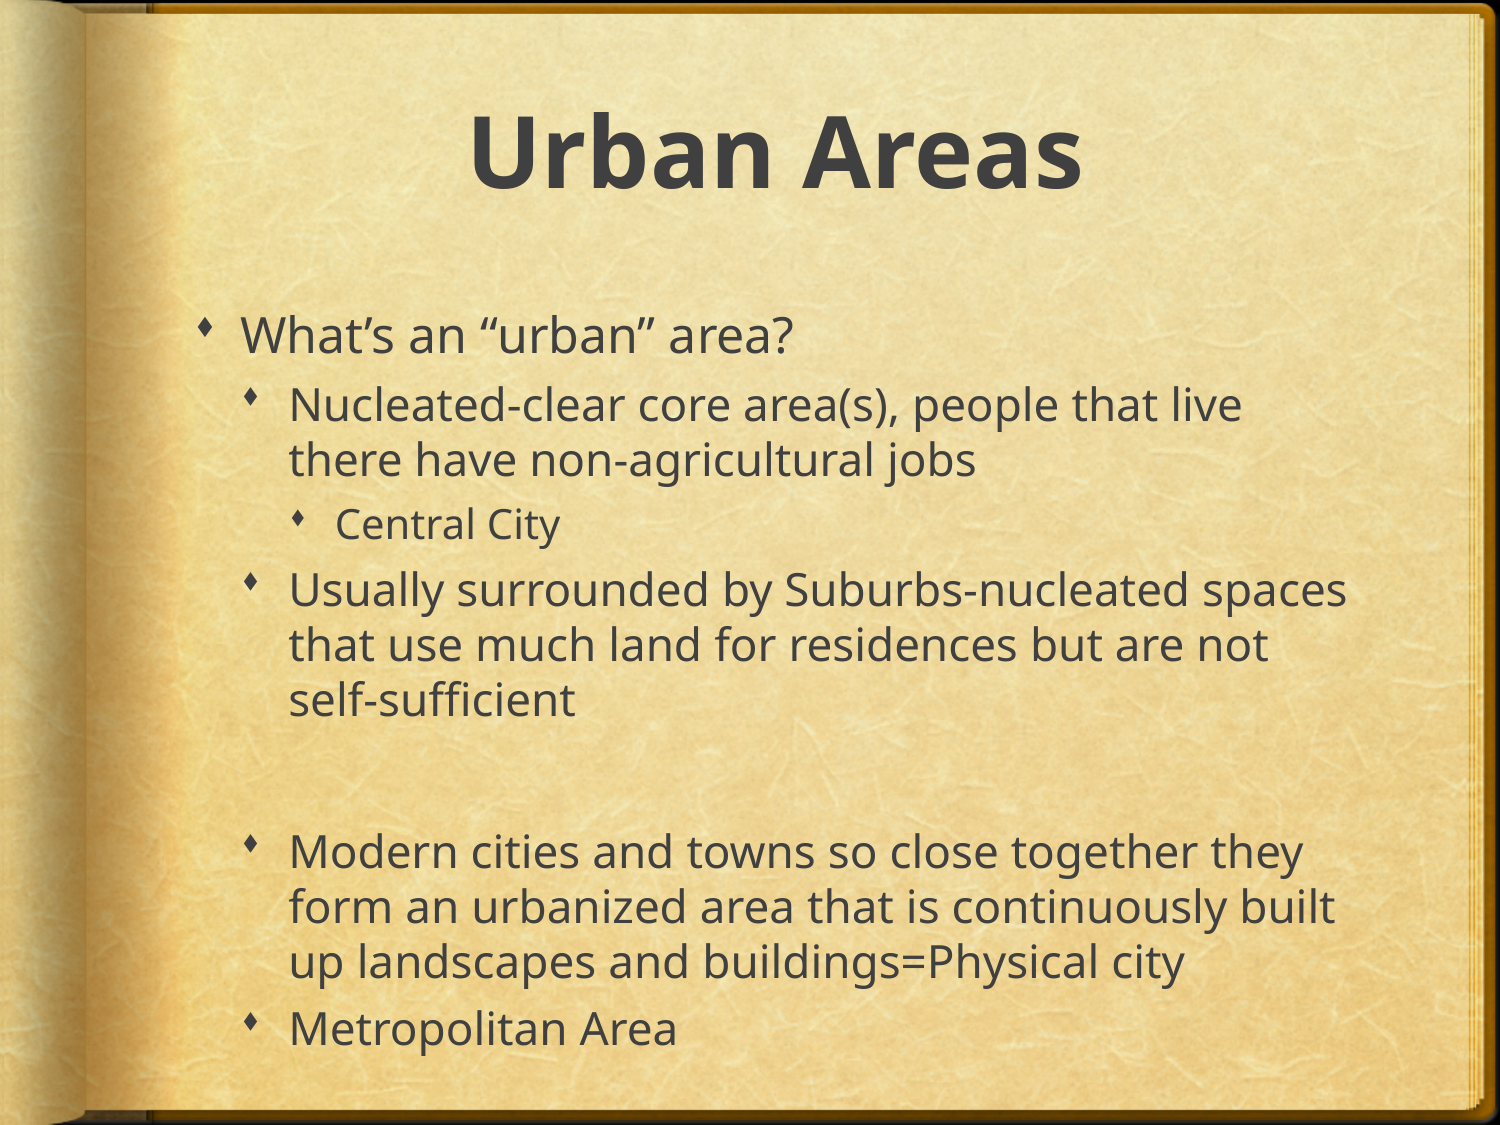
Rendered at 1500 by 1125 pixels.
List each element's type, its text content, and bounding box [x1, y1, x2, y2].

picture [0, 0, 1500, 1125]
title Urban Areas [178, 45, 1372, 265]
list What’s an “urban” area? Nucleated-clear core area(s), people that live there have non-agricultural jobs Central City Usually surrounded by Suburbs-nucleated spaces that use much land for residences but are not self-sufficient Modern cities and towns so close together they form an urbanized area that is continuously built up landscapes and buildings=Physical city Metropolitan Area [178, 295, 1372, 1005]
